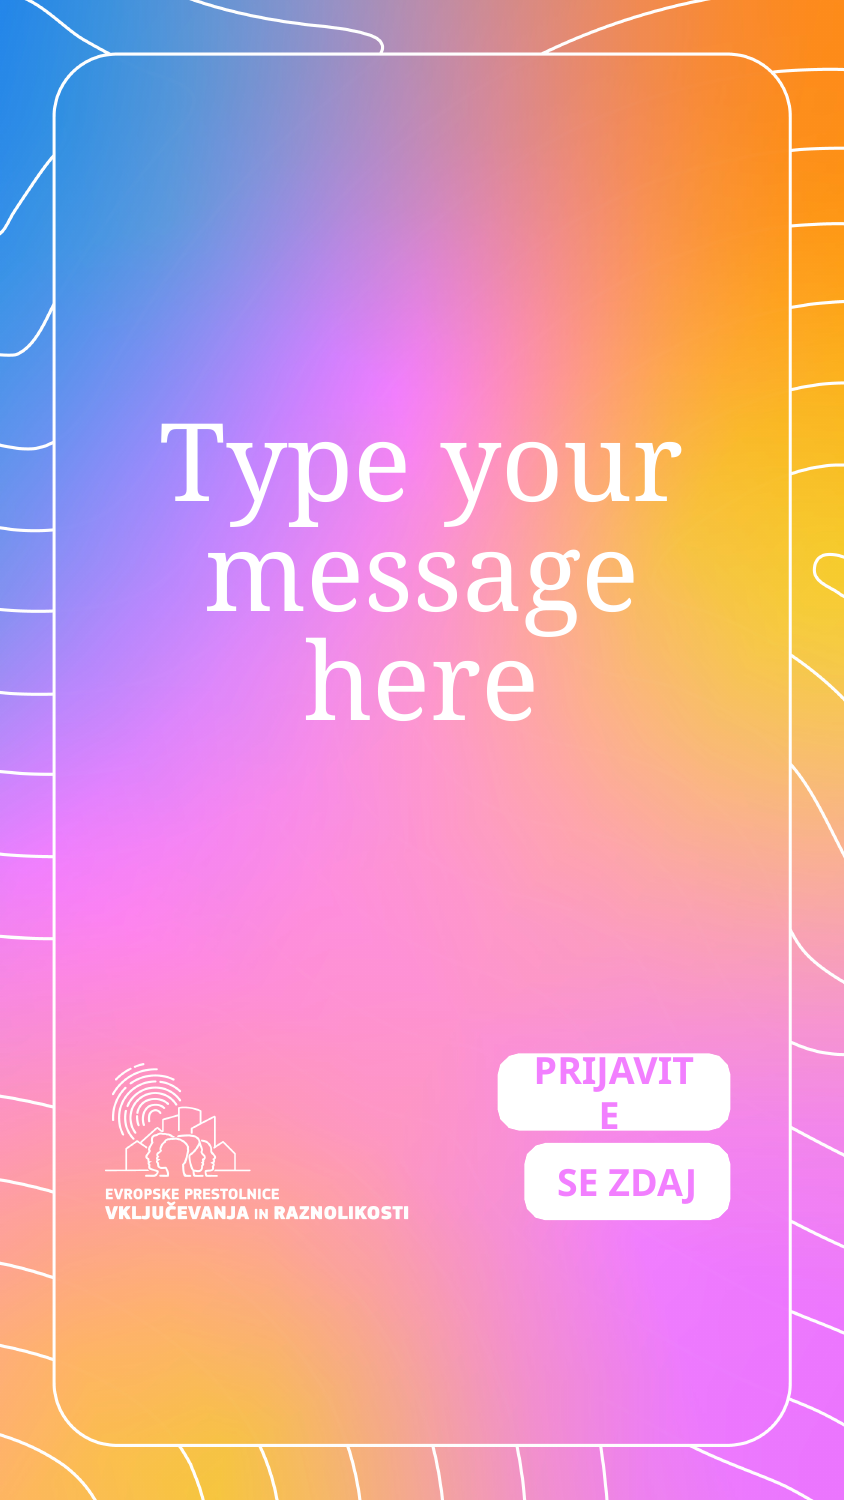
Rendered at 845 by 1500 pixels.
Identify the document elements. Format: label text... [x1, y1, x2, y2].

picture [0, 0, 844, 1500]
text_box SE ZDAJ [538, 1156, 717, 1207]
title Type your message here [63, 163, 781, 993]
text_box PRIJAVITE [511, 1067, 717, 1117]
